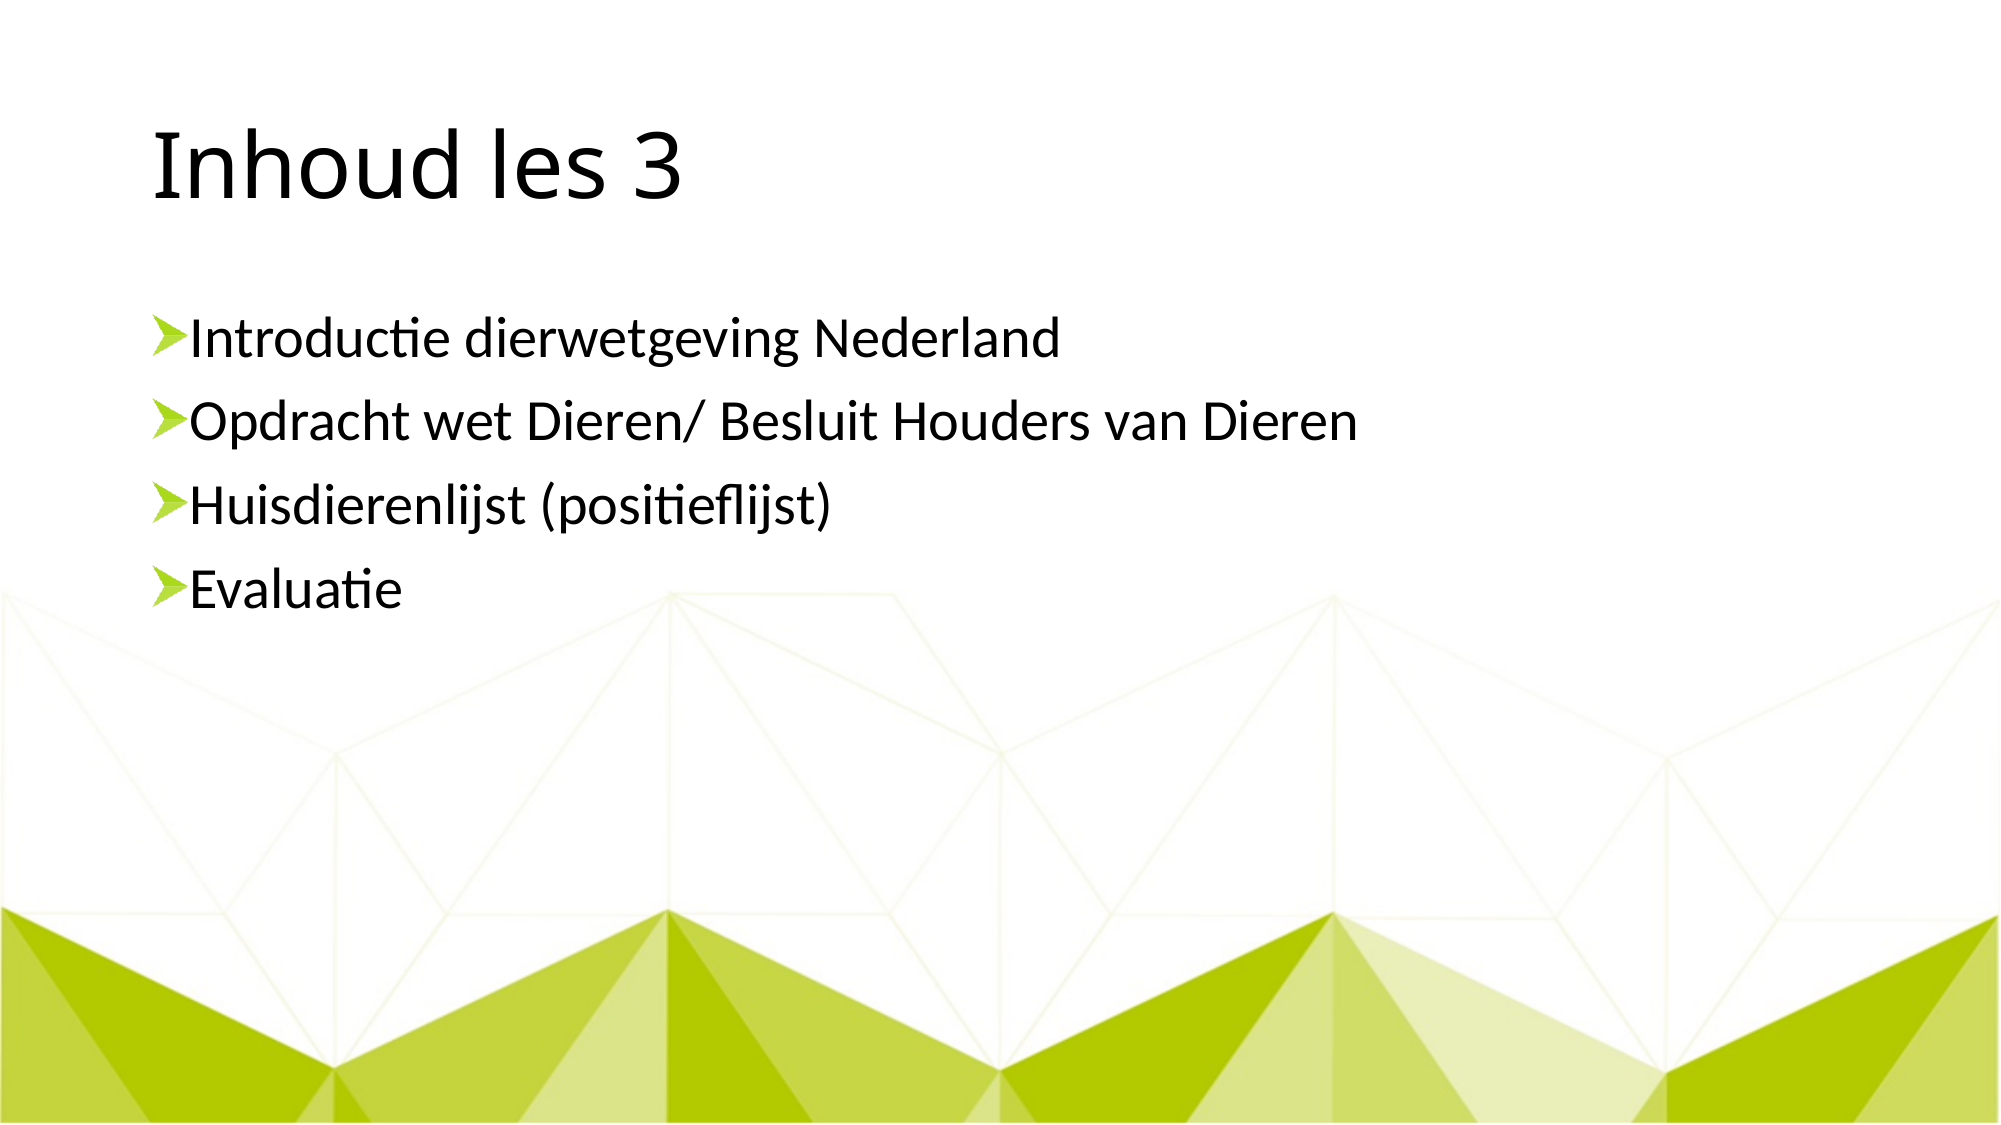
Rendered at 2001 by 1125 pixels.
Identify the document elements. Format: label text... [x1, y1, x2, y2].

picture [0, 0, 2001, 1125]
title Inhoud les 3 [137, 59, 1863, 278]
list Introductie dierwetgeving Nederland Opdracht wet Dieren/ Besluit Houders van Dieren Huisdierenlijst (positieflijst) Evaluatie [137, 299, 1863, 1014]
